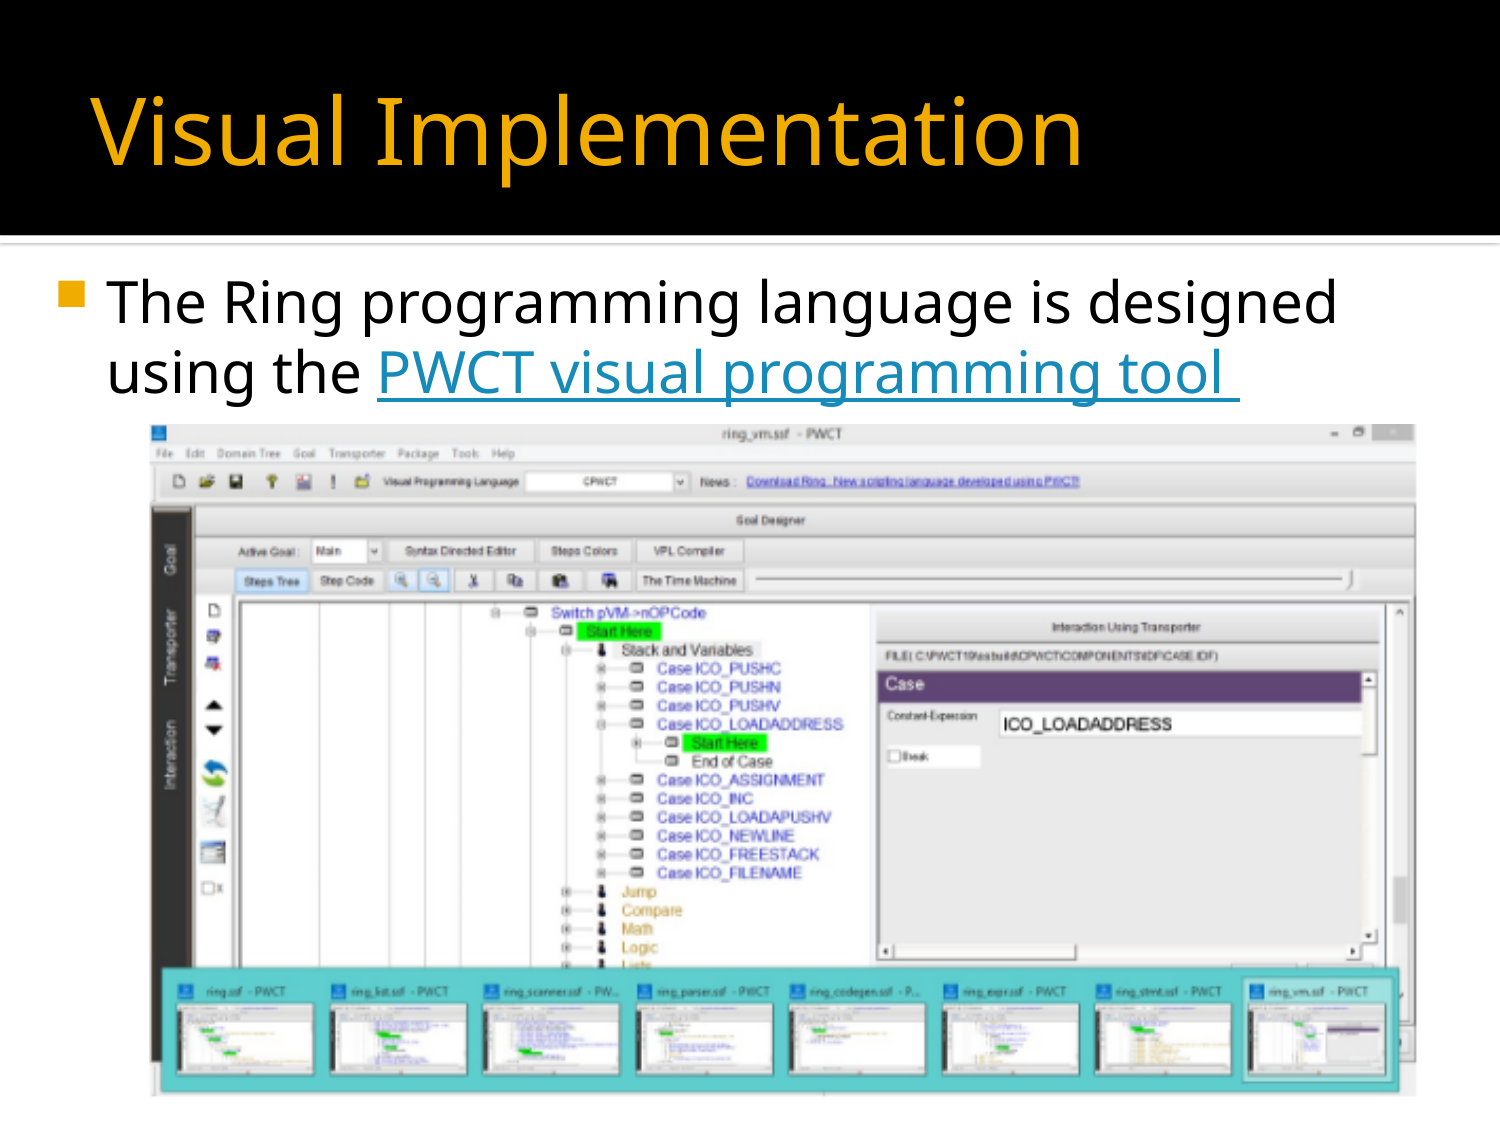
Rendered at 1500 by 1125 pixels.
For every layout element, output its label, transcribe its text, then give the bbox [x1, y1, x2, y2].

picture [148, 424, 1421, 1099]
title Visual Implementation [75, 25, 1425, 231]
list The Ring programming language is designed using the PWCT visual programming tool [24, 249, 1463, 1050]
